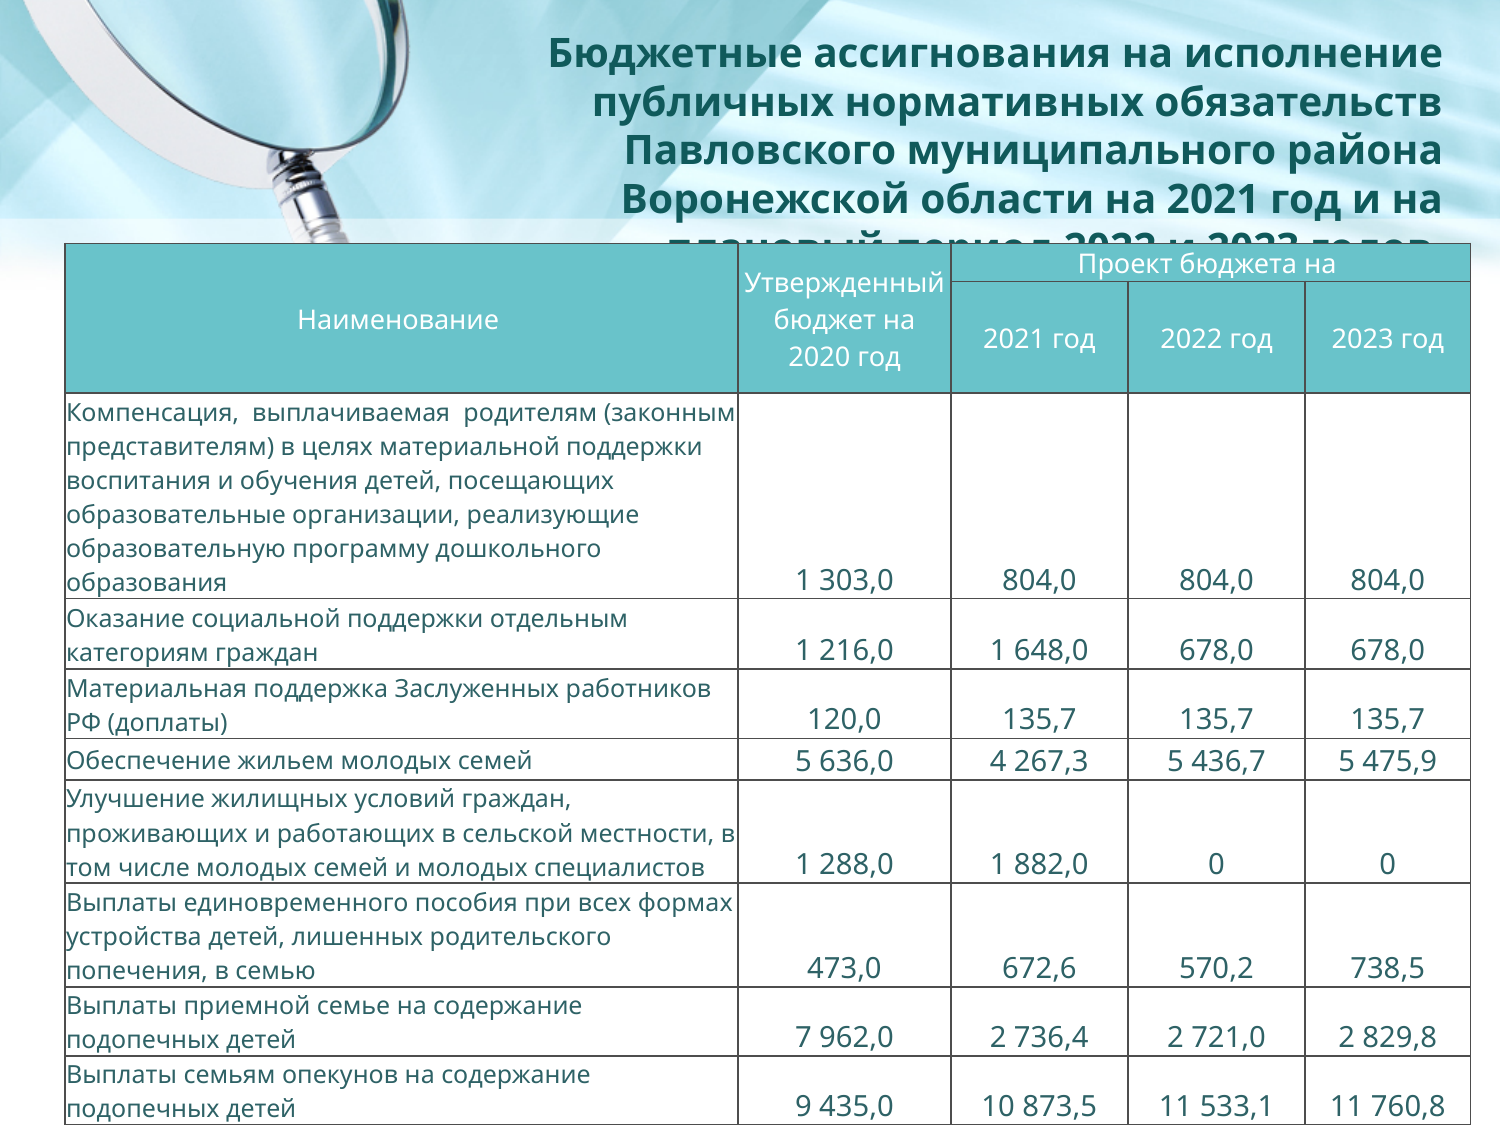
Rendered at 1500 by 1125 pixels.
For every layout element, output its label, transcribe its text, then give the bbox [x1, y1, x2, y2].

table_cell 738,5 [1306, 884, 1470, 986]
table_cell 135,7 [1306, 670, 1470, 738]
table_cell Выплаты приемной семье на содержание подопечных детей [66, 988, 737, 1055]
table_cell Компенсация, выплачиваемая родителям (законным представителям) в целях материальной поддержки воспитания и обучения детей, посещающих образовательные организации, реализующие образовательную программу дошкольного образования [66, 394, 737, 598]
table_header Утвержденный бюджет на 2020 год [739, 244, 950, 392]
picture [0, 0, 1500, 1125]
table_cell 9 435,0 [739, 1057, 950, 1124]
table_cell 2021 год [952, 282, 1127, 392]
table_cell 4 267,3 [952, 739, 1127, 779]
table_cell 135,7 [952, 670, 1127, 738]
table_cell 11 760,8 [1306, 1057, 1470, 1124]
table_cell 0 [1129, 781, 1304, 882]
list Бюджетные ассигнования на исполнение публичных нормативных обязательств Павловского муниципального района Воронежской области на 2021 год и на плановый период 2022 и 2023 годов [407, 19, 1459, 243]
table_cell 804,0 [1129, 394, 1304, 598]
table_cell 570,2 [1129, 884, 1304, 986]
table_cell 473,0 [739, 884, 950, 986]
table_cell 5 636,0 [739, 739, 950, 779]
table_cell 7 962,0 [739, 988, 950, 1055]
table_cell 2022 год [1129, 282, 1304, 392]
table_cell 0 [1306, 781, 1470, 882]
table_cell 120,0 [739, 670, 950, 738]
table_cell 672,6 [952, 884, 1127, 986]
table_cell Выплаты семьям опекунов на содержание подопечных детей [66, 1057, 737, 1124]
table_header Наименование [66, 244, 737, 392]
table_cell 2 721,0 [1129, 988, 1304, 1055]
table_cell 678,0 [1129, 599, 1304, 668]
table_cell 804,0 [952, 394, 1127, 598]
table_cell Оказание социальной поддержки отдельным категориям граждан [66, 599, 737, 668]
table_cell 5 475,9 [1306, 739, 1470, 779]
table_cell Обеспечение жильем молодых семей [66, 739, 737, 779]
table_cell Материальная поддержка Заслуженных работников РФ (доплаты) [66, 670, 737, 738]
table_cell 135,7 [1129, 670, 1304, 738]
table_cell 1 648,0 [952, 599, 1127, 668]
table_cell Выплаты единовременного пособия при всех формах устройства детей, лишенных родительского попечения, в семью [66, 884, 737, 986]
table_header Проект бюджета на [952, 244, 1470, 281]
table_cell 5 436,7 [1129, 739, 1304, 779]
table_cell 804,0 [1306, 394, 1470, 598]
table_cell 1 288,0 [739, 781, 950, 882]
table_cell 1 303,0 [739, 394, 950, 598]
table_cell 1 882,0 [952, 781, 1127, 882]
table_cell 1 216,0 [739, 599, 950, 668]
table_cell 2 736,4 [952, 988, 1127, 1055]
table_cell 2023 год [1306, 282, 1470, 392]
table_cell 678,0 [1306, 599, 1470, 668]
table_cell 11 533,1 [1129, 1057, 1304, 1124]
table_cell 10 873,5 [952, 1057, 1127, 1124]
table_cell 2 829,8 [1306, 988, 1470, 1055]
table_cell Улучшение жилищных условий граждан, проживающих и работающих в сельской местности, в том числе молодых семей и молодых специалистов [66, 781, 737, 882]
